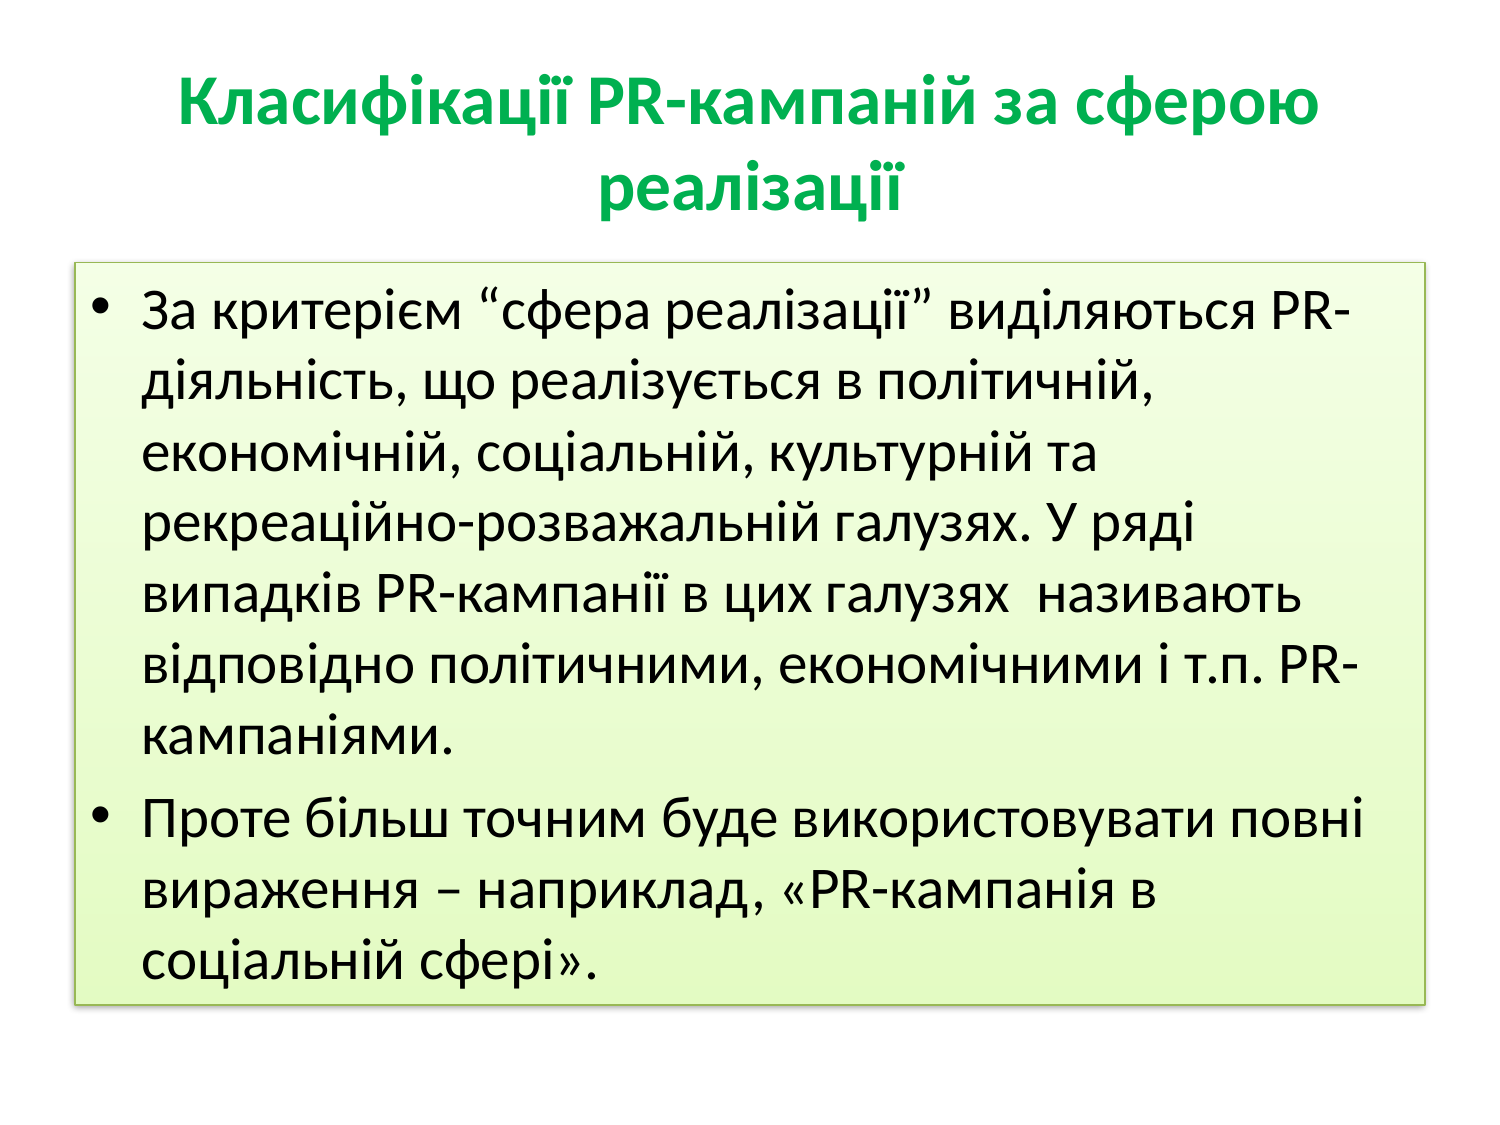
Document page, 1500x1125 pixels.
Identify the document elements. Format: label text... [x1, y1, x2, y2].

list За критерієм “сфера реалізації” виділяються PR-діяльність, що реалізується в політичній, економічній, соціальній, культурній та рекреаційно-розважальній галузях. У ряді випадків PR-кампанії в цих галузях називають відповідно політичними, економічними і т.п. PR-кампаніями. Проте більш точним буде використовувати повні вираження – наприклад, «PR-кампанія в соціальній сфері». [74, 262, 1426, 1006]
title Класифікації PR-кампаній за сферою реалізації [75, 45, 1425, 233]
